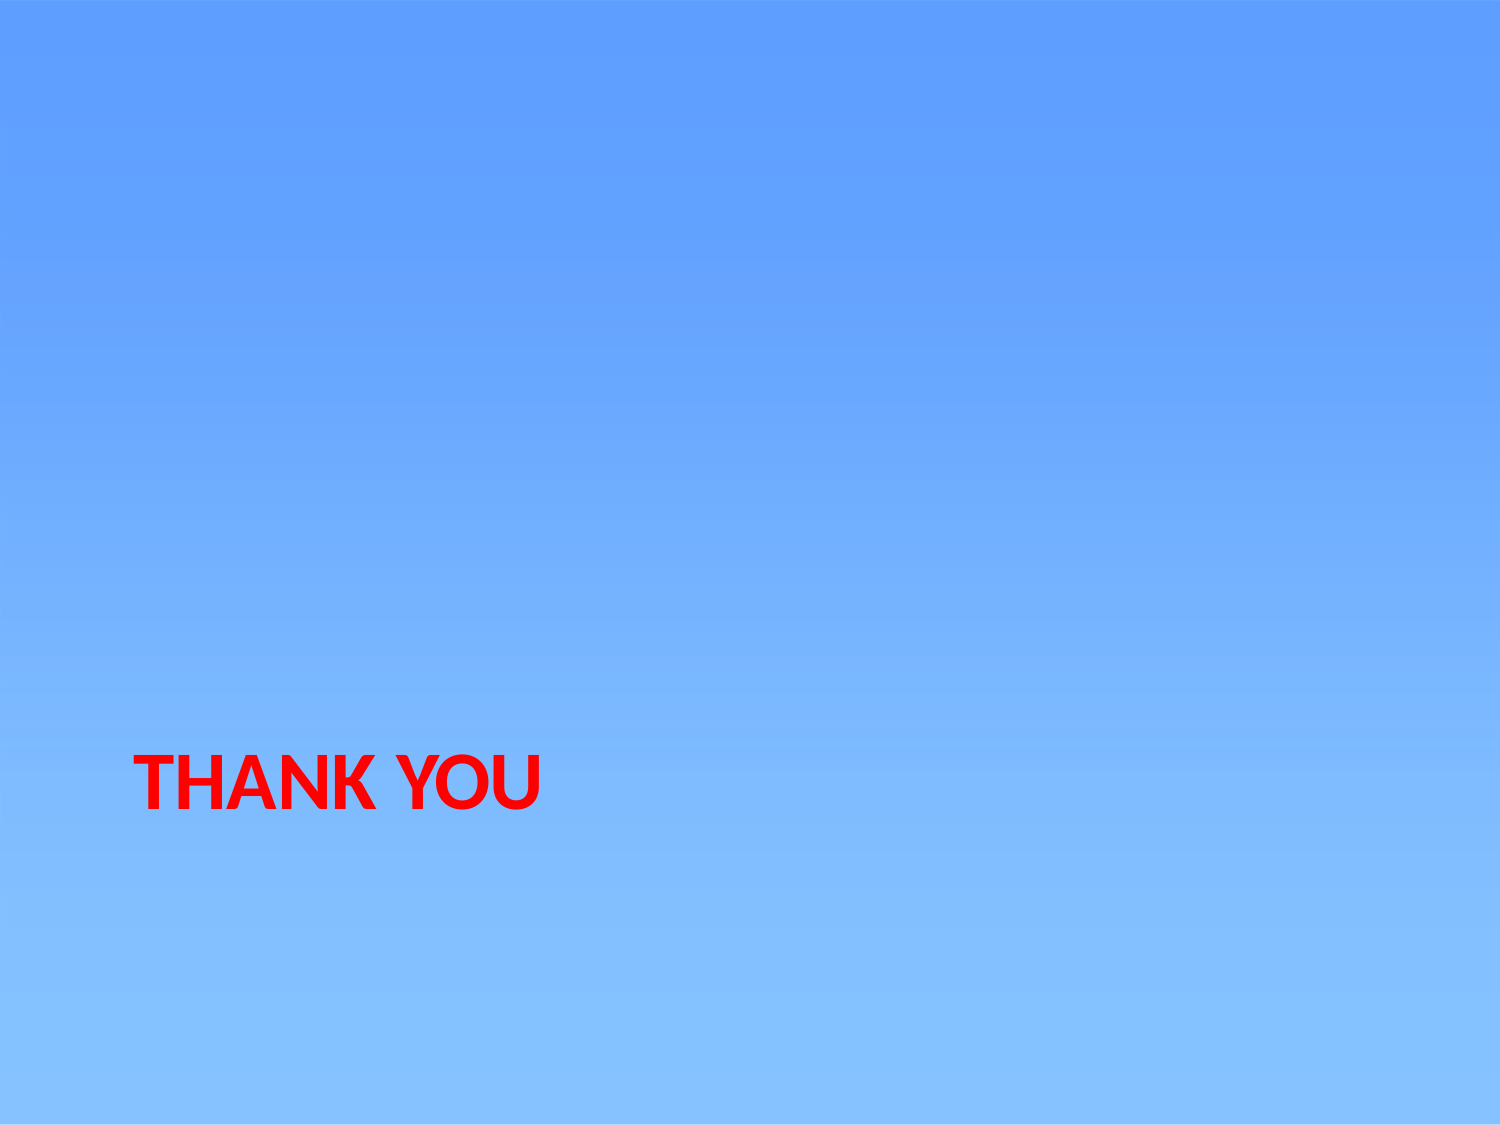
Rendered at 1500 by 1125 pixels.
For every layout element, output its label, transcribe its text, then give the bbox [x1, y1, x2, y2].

text_box THANK YOU [131, 726, 550, 827]
picture [0, 0, 1500, 1125]
